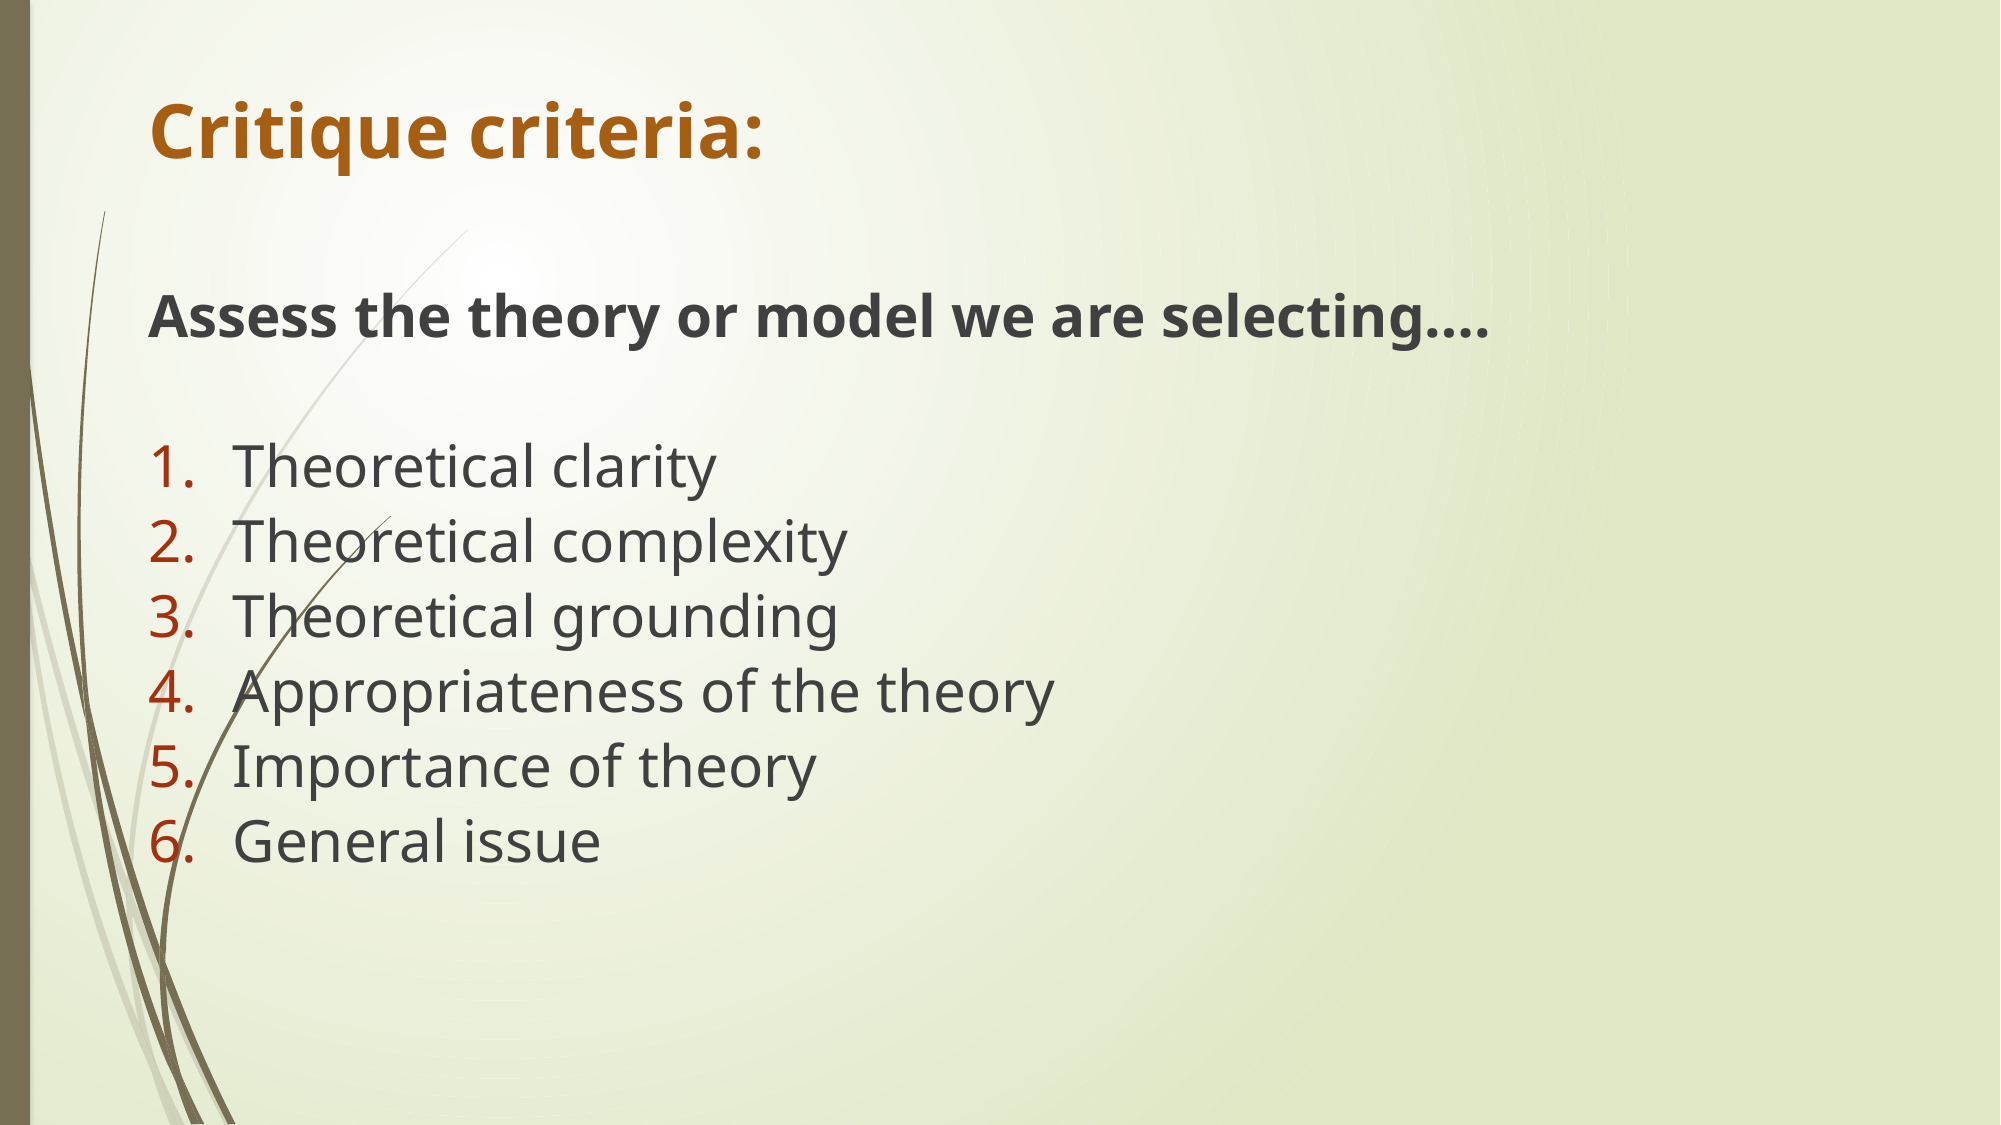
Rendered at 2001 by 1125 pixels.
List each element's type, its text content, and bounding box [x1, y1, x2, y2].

list Assess the theory or model we are selecting…. Theoretical clarity Theoretical complexity Theoretical grounding Appropriateness of the theory Importance of theory General issue [133, 287, 1934, 1005]
title Critique criteria: [133, 76, 1934, 182]
